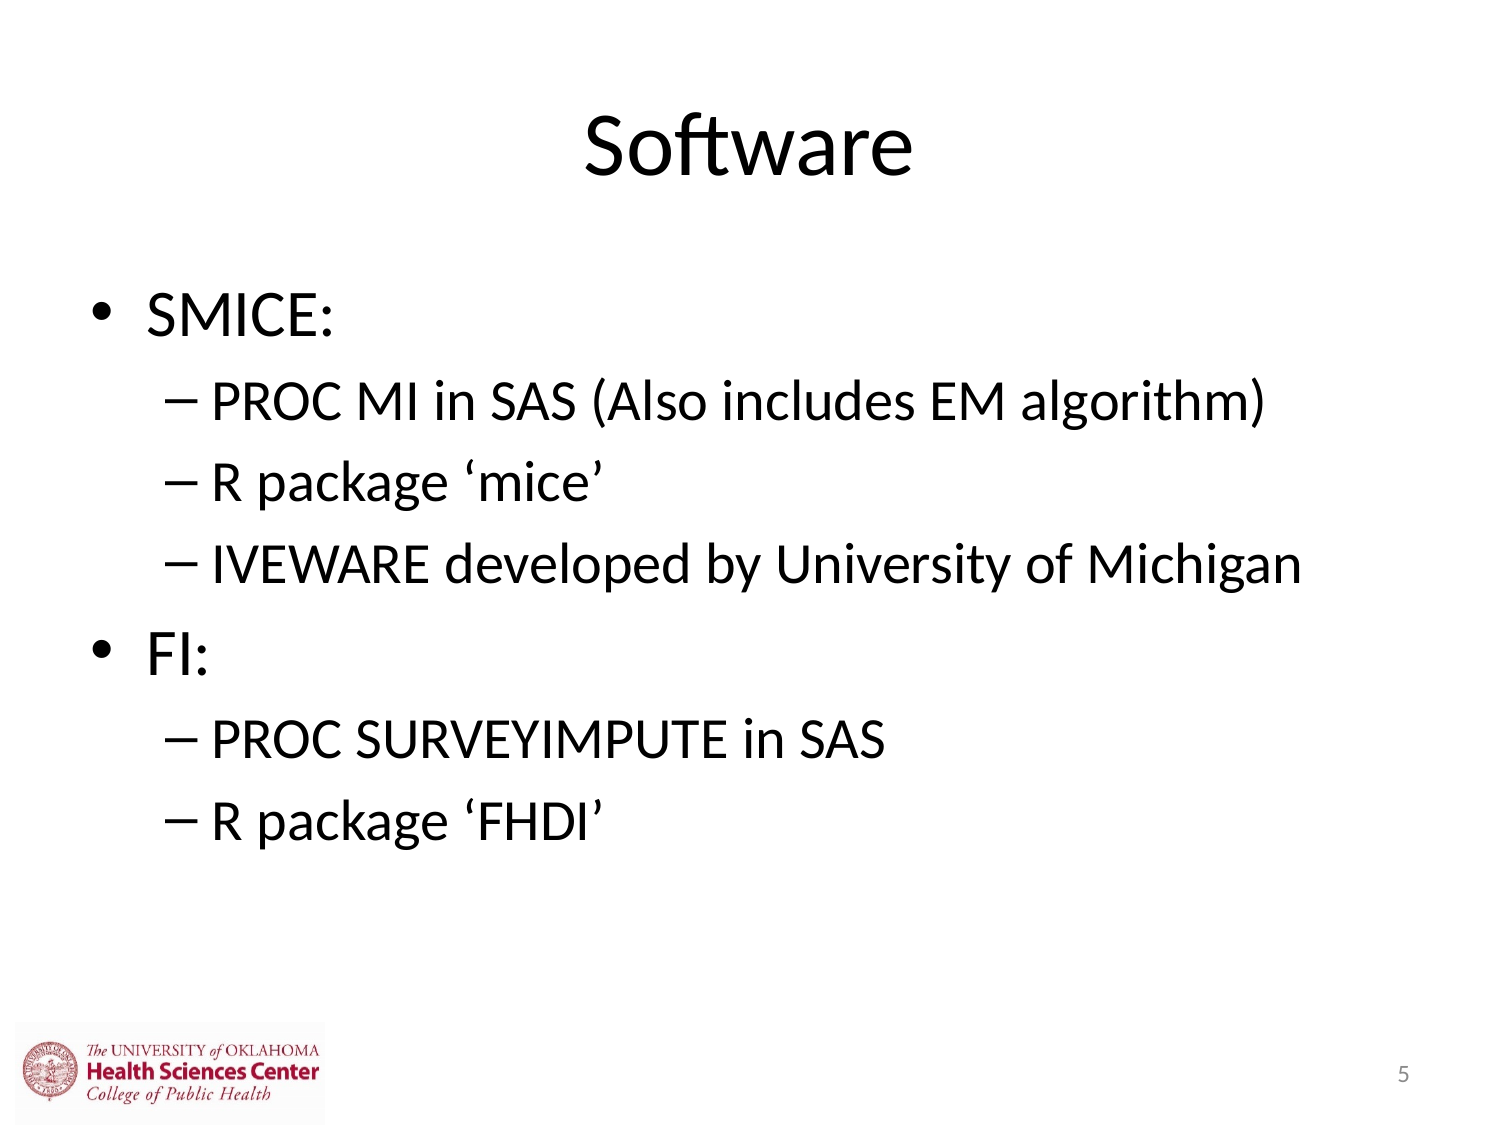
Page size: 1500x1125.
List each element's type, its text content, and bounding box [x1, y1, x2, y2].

slide_number 5 [1074, 1042, 1425, 1103]
list SMICE: PROC MI in SAS (Also includes EM algorithm) R package ‘mice’ IVEWARE developed by University of Michigan FI: PROC SURVEYIMPUTE in SAS R package ‘FHDI’ [75, 262, 1425, 1005]
title Software [75, 45, 1425, 233]
picture [15, 1022, 325, 1125]
